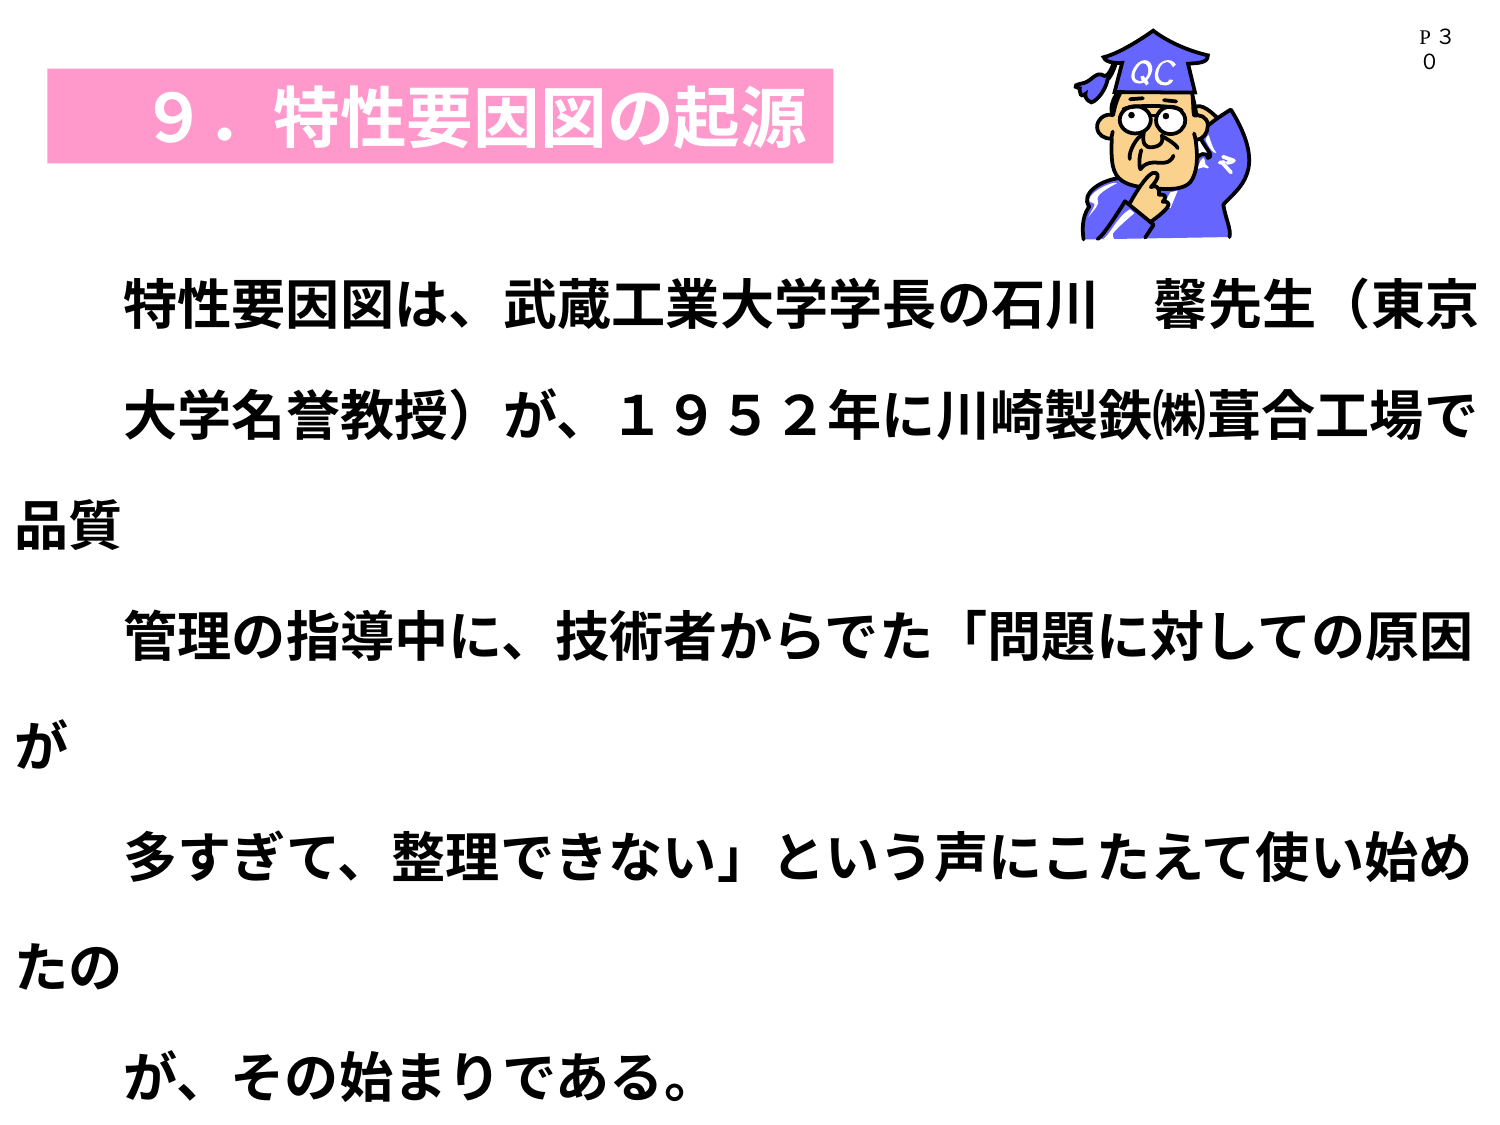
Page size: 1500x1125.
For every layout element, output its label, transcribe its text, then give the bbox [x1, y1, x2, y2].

text_box 特性要因図は、武蔵工業大学学長の石川 馨先生（東京 大学名誉教授）が、１９５２年に川崎製鉄㈱葺合工場で品質 管理の指導中に、技術者からでた「問題に対しての原因が 多すぎて、整理できない」という声にこたえて使い始めたの が、その始まりである。 その後、日本はもちろん外国でも “原因と結果の図”、 “イシカワ・ダイヤグラム”などとよばれ、広く使われている。 [0, 217, 1500, 921]
text_box 特性要因図は、武蔵工業大学学長の石川 馨先生（東京 大学名誉教授）が、１９５２年に川崎製鉄㈱葺合工場で品質 管理の指導中に、技術者からでた「問題に対しての原因が 多すぎて、整理できない」という声にこたえて使い始めたの が、その始まりである。 その後、日本はもちろん外国でも “原因と結果の図”、 “イシカワ・ダイヤグラム”などとよばれ、広く使われている。 [0, 997, 1500, 1125]
text_box P３０ [1404, 16, 1486, 82]
picture [1065, 28, 1272, 242]
text_box ９．特性要因図の起源 [47, 68, 834, 164]
title [68, 147, 1344, 336]
text_box [0, 921, 1500, 997]
